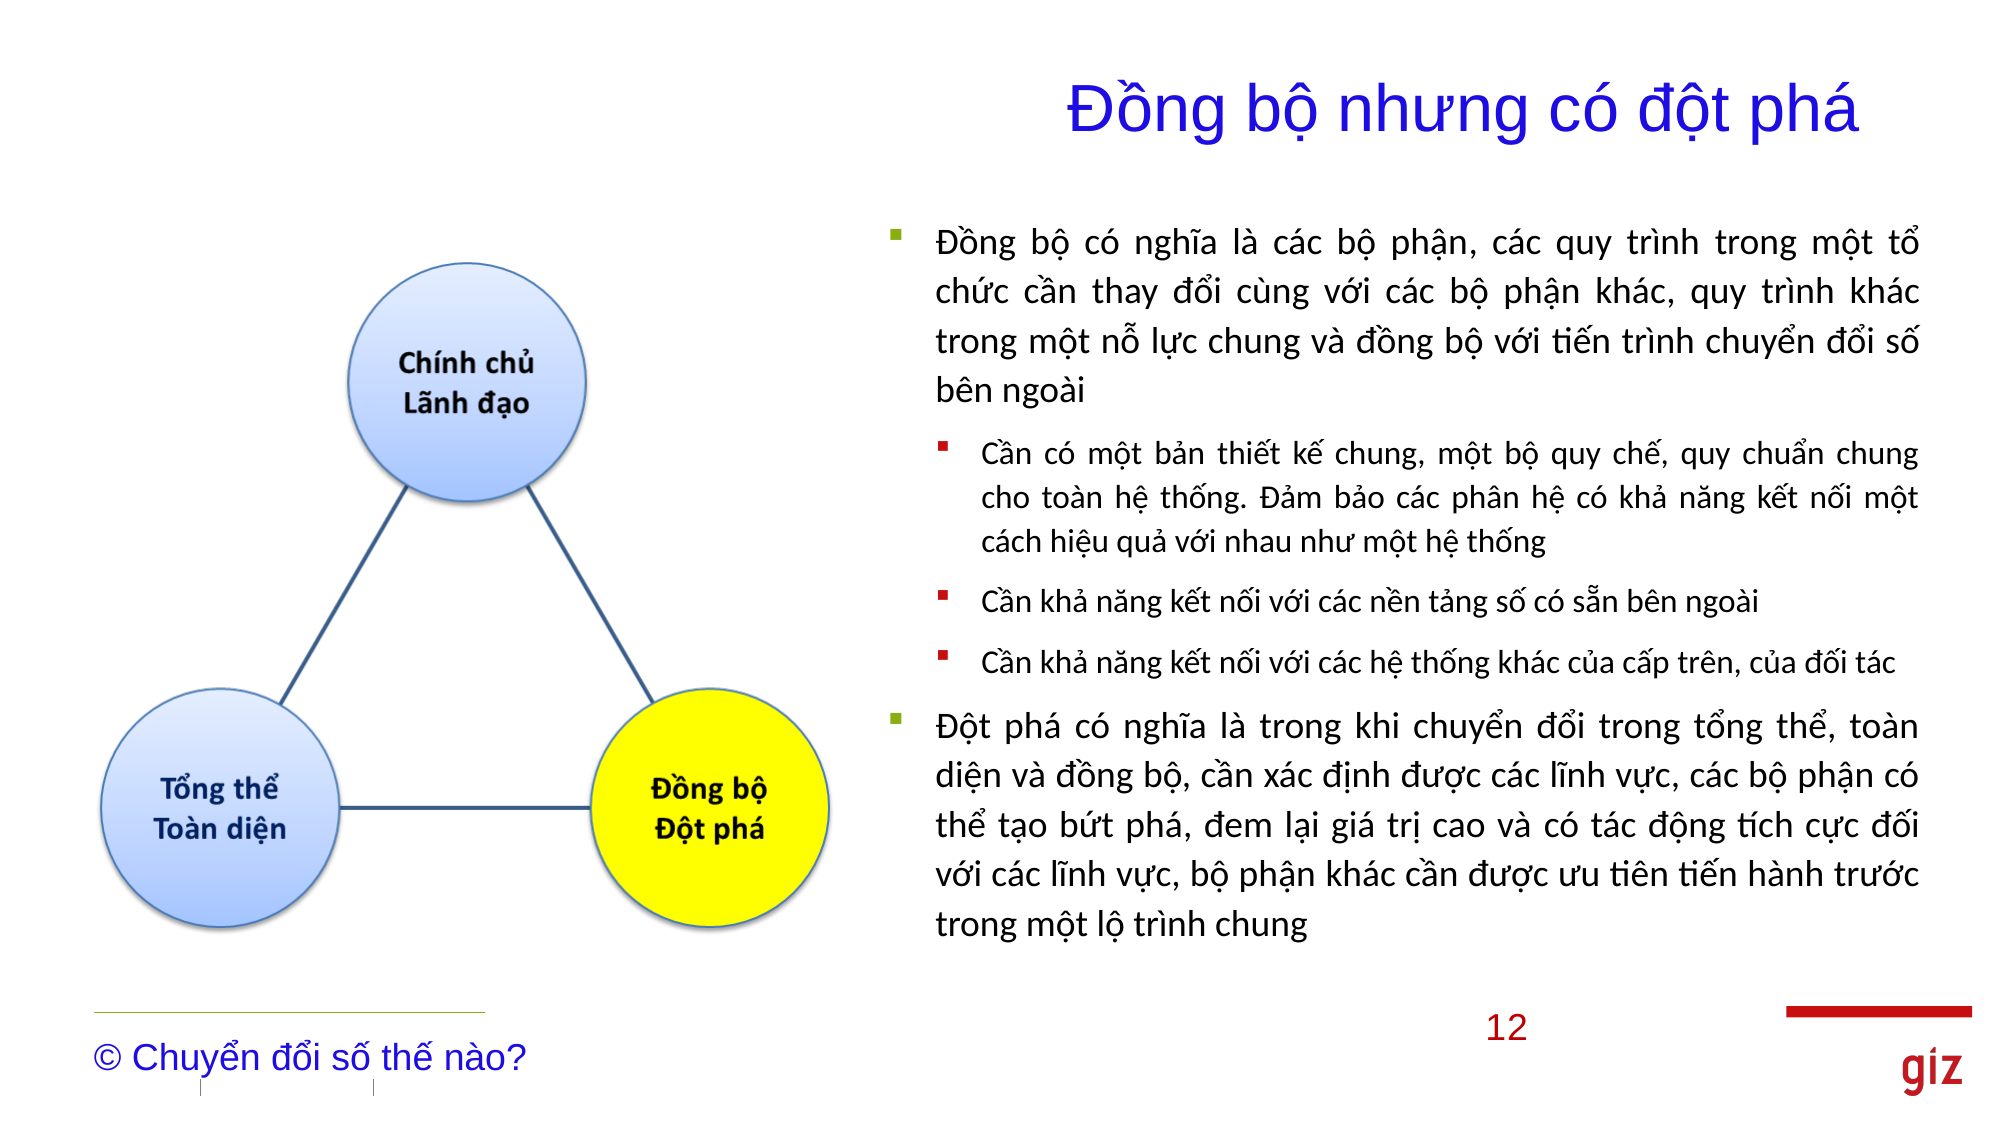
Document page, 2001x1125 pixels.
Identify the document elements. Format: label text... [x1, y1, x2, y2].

picture [1901, 1045, 1969, 1098]
title Đồng bộ nhưng có đột phá [93, 28, 1894, 190]
list Đồng bộ có nghĩa là các bộ phận, các quy trình trong một tổ chức cần thay đổi cùng với các bộ phận khác, quy trình khác trong một nỗ lực chung và đồng bộ với tiến trình chuyển đổi số bên ngoài Cần có một bản thiết kế chung, một bộ quy chế, quy chuẩn chung cho toàn hệ thống. Đảm bảo các phân hệ có khả năng kết nối một cách hiệu quả với nhau như một hệ thống Cần khả năng kết nối với các nền tảng số có sẵn bên ngoài Cần khả năng kết nối với các hệ thống khác của cấp trên, của đối tác Đột phá có nghĩa là trong khi chuyển đổi trong tổng thể, toàn diện và đồng bộ, cần xác định được các lĩnh vực, các bộ phận có thể tạo bứt phá, đem lại giá trị cao và có tác động tích cực đối với các lĩnh vực, bộ phận khác cần được ưu tiên tiến hành trước trong một lộ trình chung [872, 205, 1936, 1064]
picture [93, 258, 837, 939]
